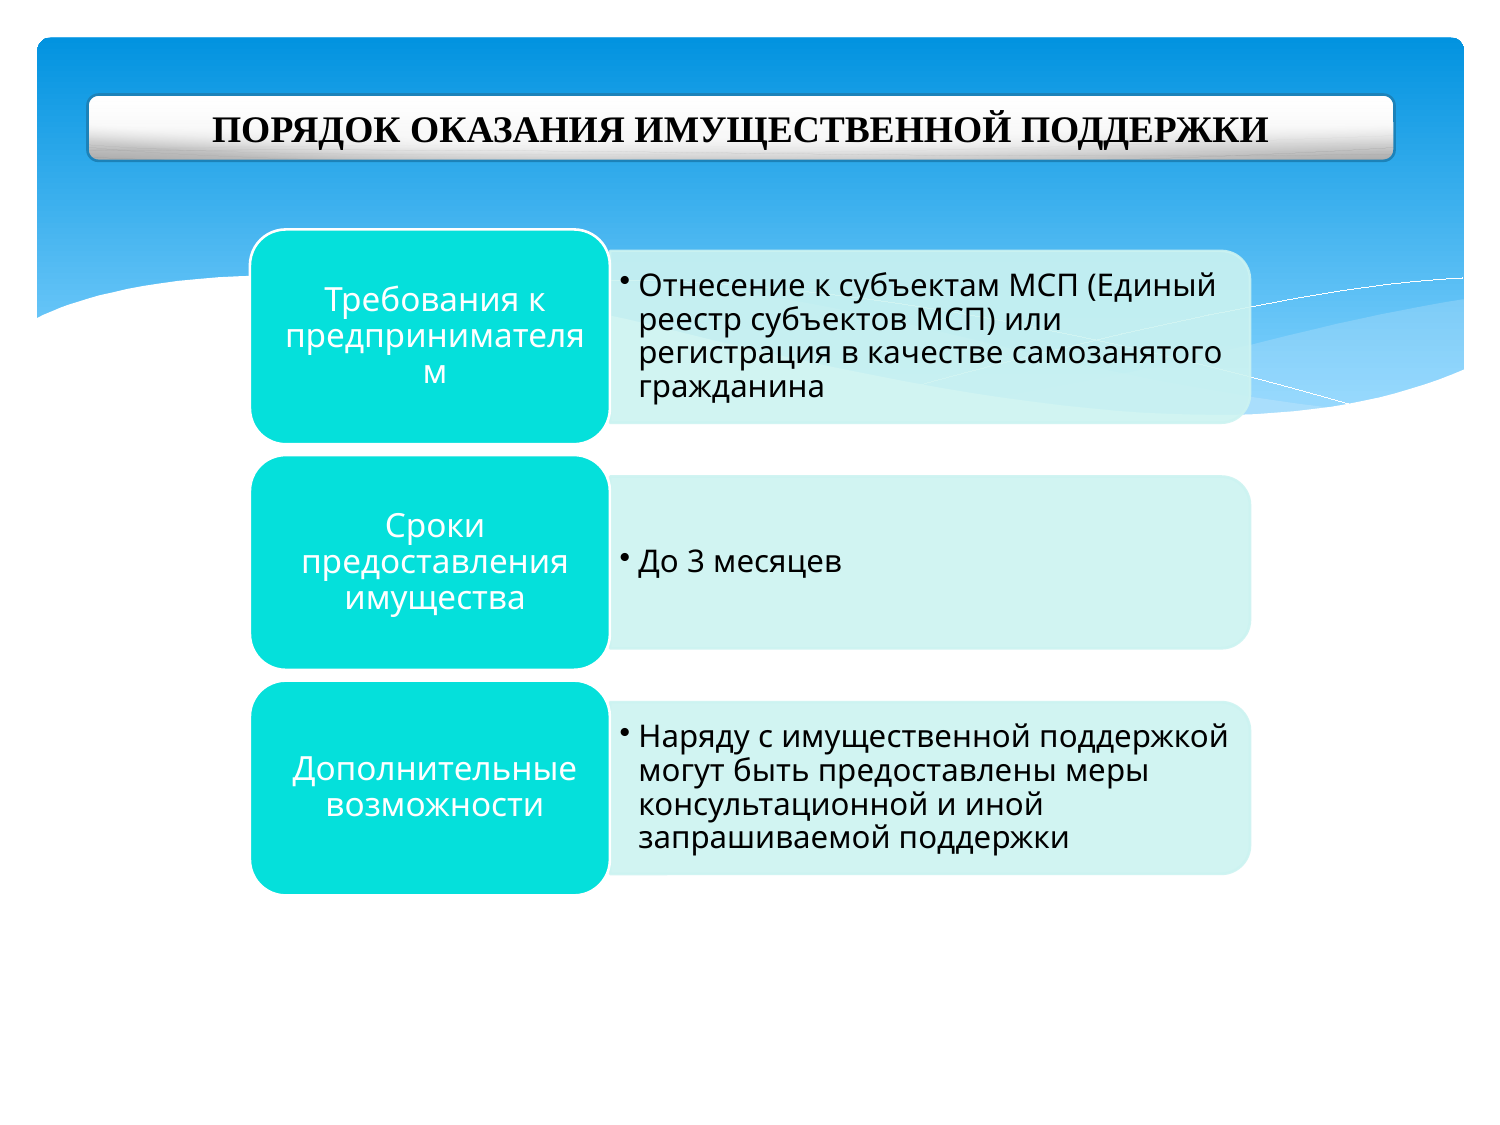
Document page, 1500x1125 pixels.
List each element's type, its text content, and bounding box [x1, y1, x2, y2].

text_box ПОРЯДОК ОКАЗАНИЯ ИМУЩЕСТВЕННОЙ ПОДДЕРЖКИ [86, 93, 1396, 163]
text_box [249, 228, 1251, 897]
